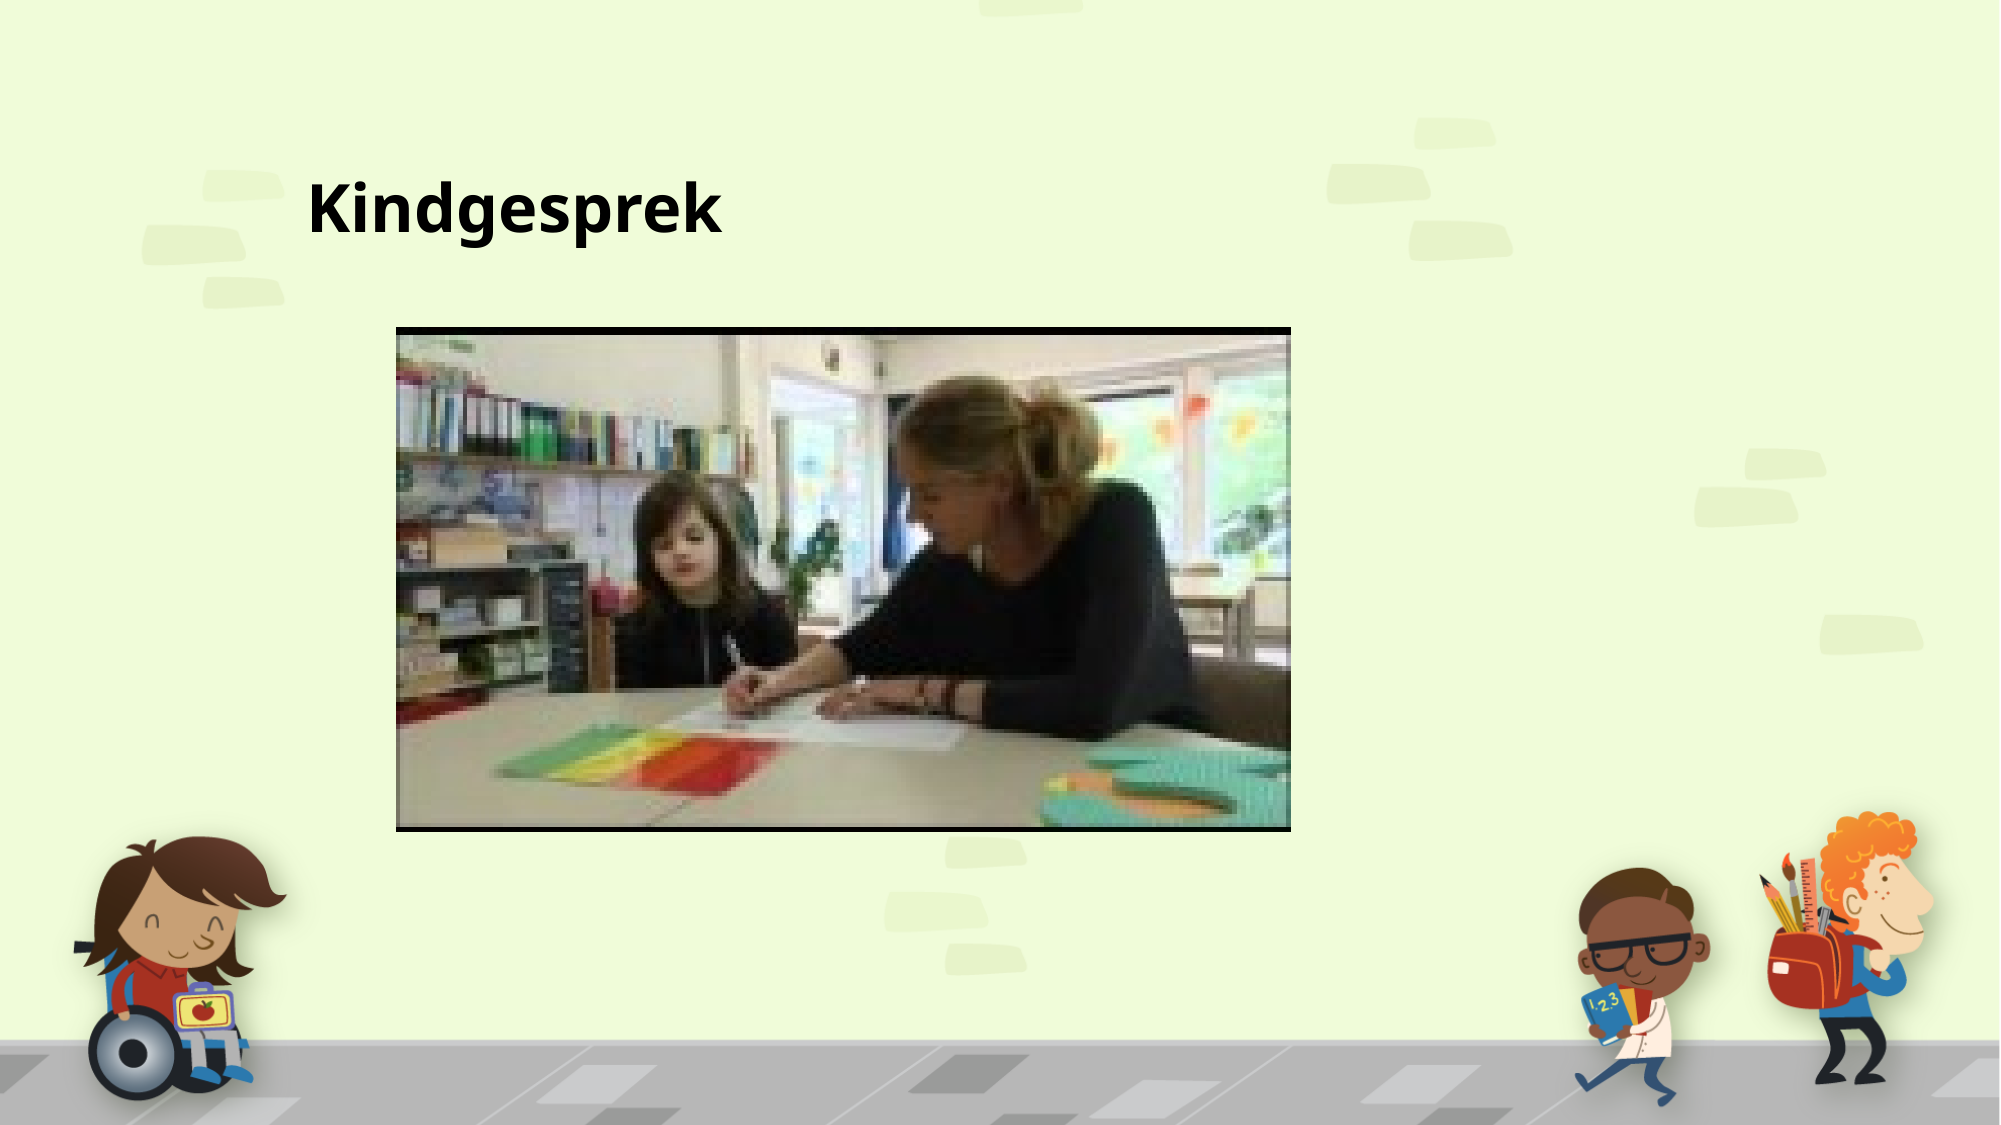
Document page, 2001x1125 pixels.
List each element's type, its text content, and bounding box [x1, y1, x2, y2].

text_box Kindgesprek [291, 158, 1292, 254]
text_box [395, 326, 1292, 833]
picture [0, 0, 2000, 1125]
text_box [303, 160, 1981, 266]
